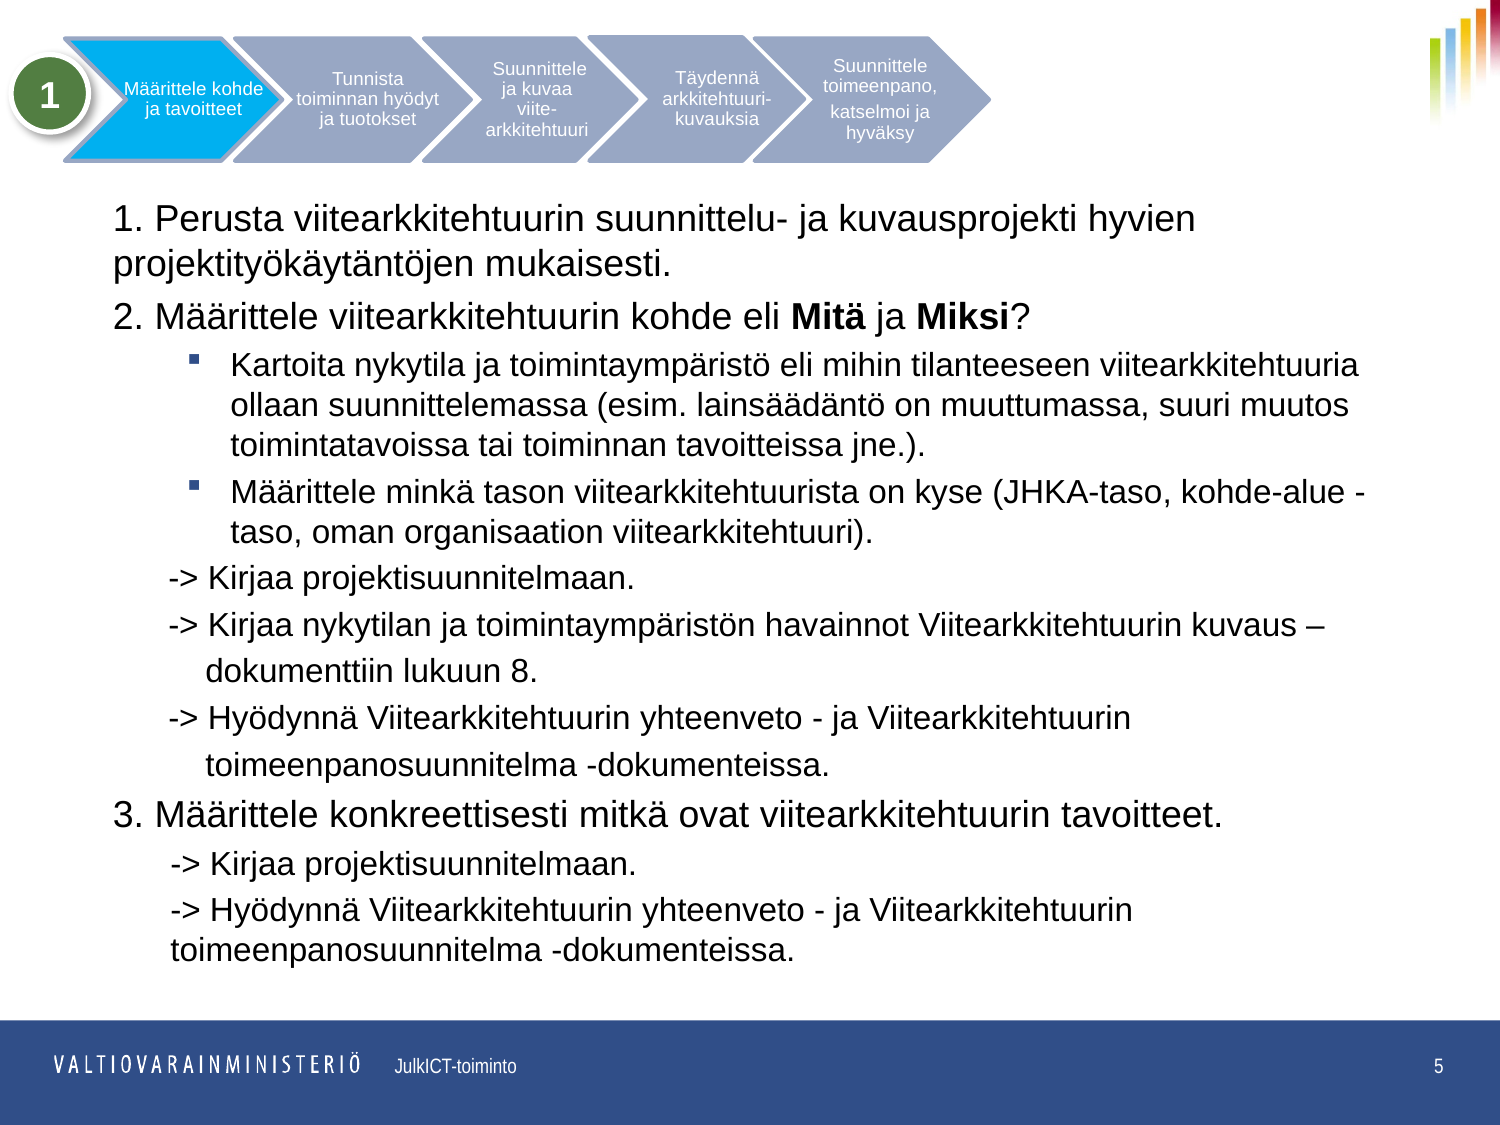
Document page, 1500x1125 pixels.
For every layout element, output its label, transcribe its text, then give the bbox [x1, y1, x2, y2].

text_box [810, 0, 934, 217]
slide_number 5 [1379, 1045, 1459, 1081]
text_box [468, 0, 592, 207]
list 1. Perusta viitearkkitehtuurin suunnittelu- ja kuvausprojekti hyvien projektityökäytäntöjen mukaisesti. 2. Määrittele viitearkkitehtuurin kohde eli Mitä ja Miksi? Kartoita nykytila ja toimintaympäristö eli mihin tilanteeseen viitearkkitehtuuria ollaan suunnittelemassa (esim. lainsäädäntö on muuttumassa, suuri muutos toimintatavoissa tai toiminnan tavoitteissa jne.). Määrittele minkä tason viitearkkitehtuurista on kyse (JHKA-taso, kohde-alue -taso, oman organisaation viitearkkitehtuuri). -> Kirjaa projektisuunnitelmaan. -> Kirjaa nykytilan ja toimintaympäristön havainnot Viitearkkitehtuurin kuvaus – dokumenttiin lukuun 8. -> Hyödynnä Viitearkkitehtuurin yhteenveto - ja Viitearkkitehtuurin toimeenpanosuunnitelma -dokumenteissa. 3. Määrittele konkreettisesti mitkä ovat viitearkkitehtuurin tavoitteet. -> Kirjaa projektisuunnitelmaan. -> Hyödynnä Viitearkkitehtuurin yhteenveto - ja Viitearkkitehtuurin toimeenpanosuunnitelma -dokumenteissa. [97, 186, 1403, 1036]
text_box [634, 0, 759, 207]
text_box 1 [10, 54, 89, 133]
picture [1430, 0, 1500, 143]
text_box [291, 0, 415, 218]
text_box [112, 0, 235, 209]
